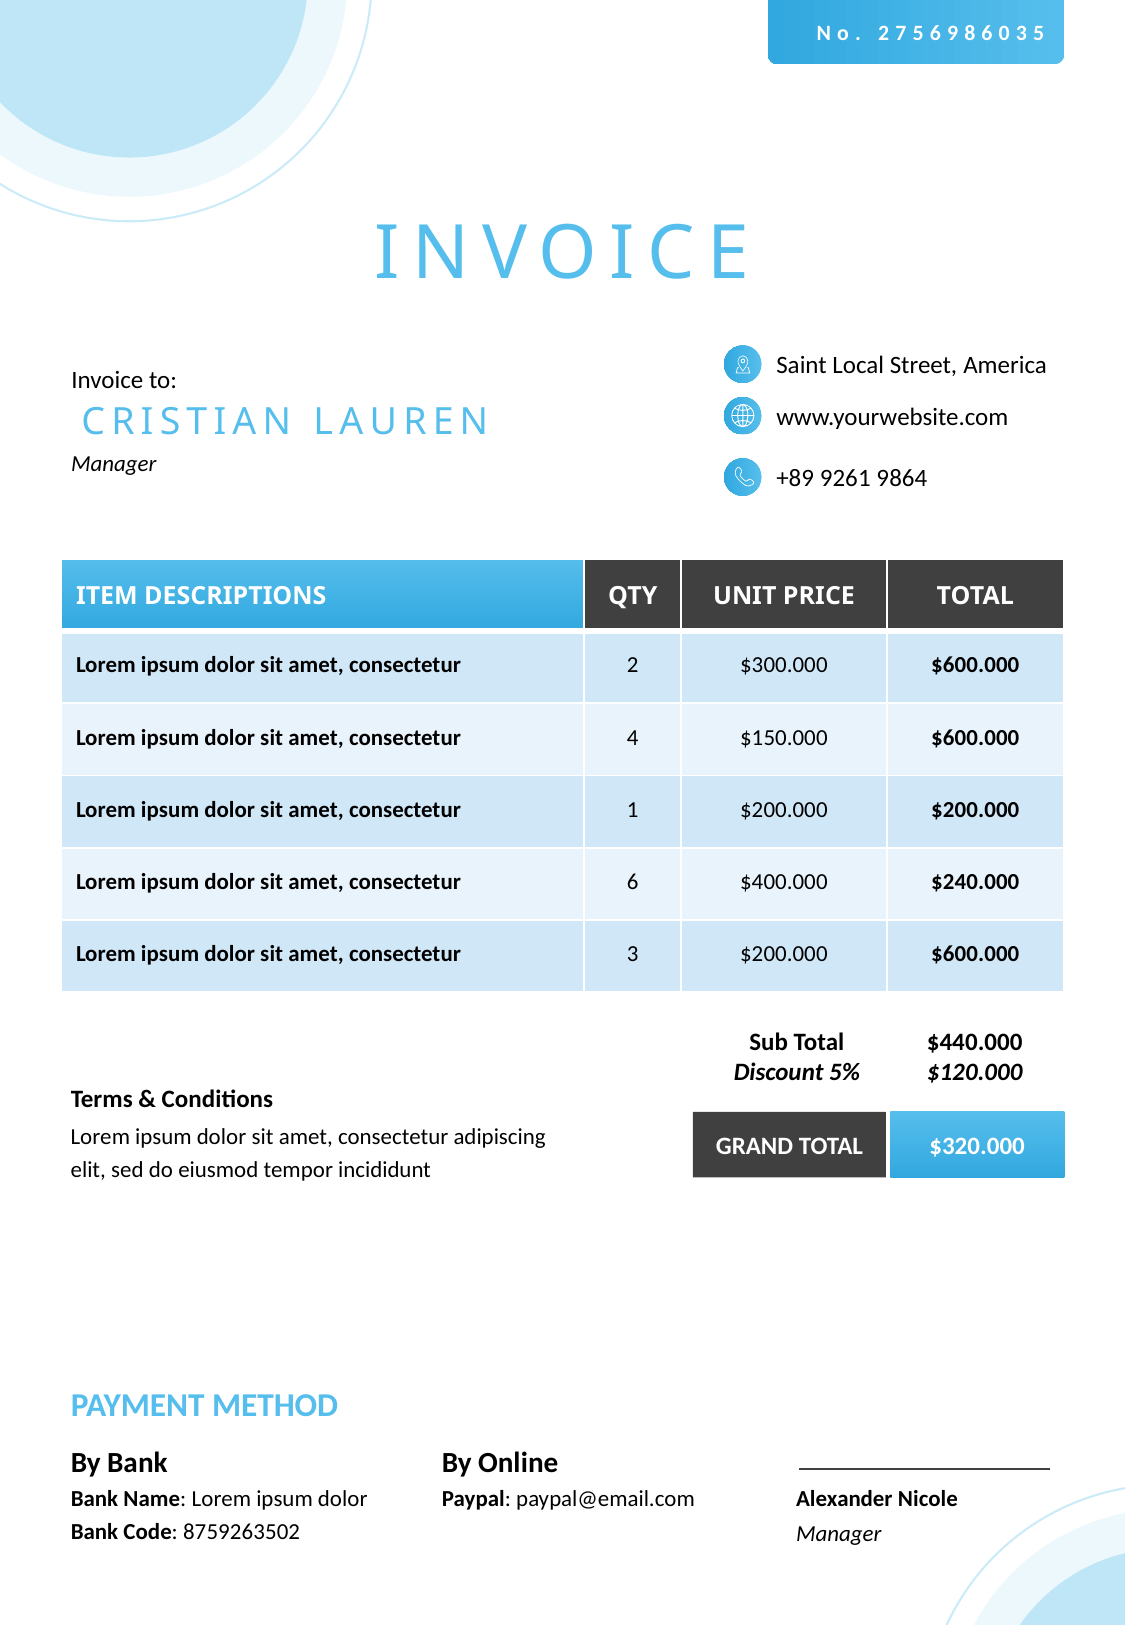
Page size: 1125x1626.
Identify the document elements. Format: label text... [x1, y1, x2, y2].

table_cell $240.000 [888, 849, 1063, 919]
text_box PAYMENT METHOD [55, 1375, 397, 1431]
text_box $440.000 $120.000 [893, 1017, 1057, 1093]
table_cell $600.000 [888, 704, 1063, 775]
table_cell $150.000 [682, 704, 886, 775]
text_box [692, 1111, 887, 1121]
table_cell Lorem ipsum dolor sit amet, consectetur [62, 704, 583, 775]
text_box Bank Code: 8759263502 [55, 1508, 519, 1552]
text_box Bank Name: Lorem ipsum dolor [55, 1476, 397, 1508]
table_cell $200.000 [888, 776, 1063, 847]
table_header TOTAL [888, 560, 1063, 628]
text_box [889, 1111, 1066, 1178]
table_cell Lorem ipsum dolor sit amet, consectetur [62, 776, 583, 847]
table_cell Lorem ipsum dolor sit amet, consectetur [62, 849, 583, 919]
text_box GRAND TOTAL [689, 1121, 890, 1167]
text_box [0, 0, 372, 222]
table_header UNIT PRICE [682, 560, 886, 628]
text_box Paypal: paypal@email.com [427, 1476, 715, 1519]
text_box [766, 0, 1066, 66]
text_box No. 2756986035 [801, 11, 1060, 53]
table_cell $400.000 [682, 849, 886, 919]
table_cell Lorem ipsum dolor sit amet, consectetur [62, 921, 583, 991]
text_box Lorem ipsum dolor sit amet, consectetur adipiscing elit, sed do eiusmod tempor incididunt [55, 1108, 588, 1190]
table_cell Lorem ipsum dolor sit amet, consectetur [62, 634, 583, 702]
text_box Manager [56, 441, 172, 484]
text_box [723, 457, 761, 497]
table_cell $600.000 [888, 634, 1063, 702]
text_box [924, 1484, 1125, 1625]
text_box $320.000 [895, 1121, 1060, 1167]
table_header ITEM DESCRIPTIONS [62, 560, 583, 628]
table_cell 6 [585, 849, 680, 919]
table_cell 2 [585, 634, 680, 702]
table_cell $200.000 [682, 921, 886, 991]
table_cell $600.000 [888, 921, 1063, 991]
table_cell $300.000 [682, 634, 886, 702]
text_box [724, 341, 1125, 387]
table_header QTY [585, 560, 680, 628]
table_cell 4 [585, 704, 680, 775]
text_box Invoice to: [56, 356, 193, 402]
text_box [692, 1167, 887, 1178]
text_box Manager [781, 1511, 924, 1554]
text_box Terms & Conditions [55, 1075, 397, 1120]
text_box INVOICE [360, 196, 765, 302]
table_cell $200.000 [682, 776, 886, 847]
text_box Alexander Nicole [781, 1476, 1069, 1511]
text_box By Bank [55, 1436, 397, 1476]
text_box Sub Total Discount 5% [715, 1017, 879, 1093]
text_box CRISTIAN LAUREN [66, 390, 504, 450]
text_box +89 9261 9864 [761, 454, 1125, 499]
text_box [724, 392, 1125, 439]
text_box By Online [427, 1436, 768, 1486]
table_cell 3 [585, 921, 680, 991]
table_cell 1 [585, 776, 680, 847]
